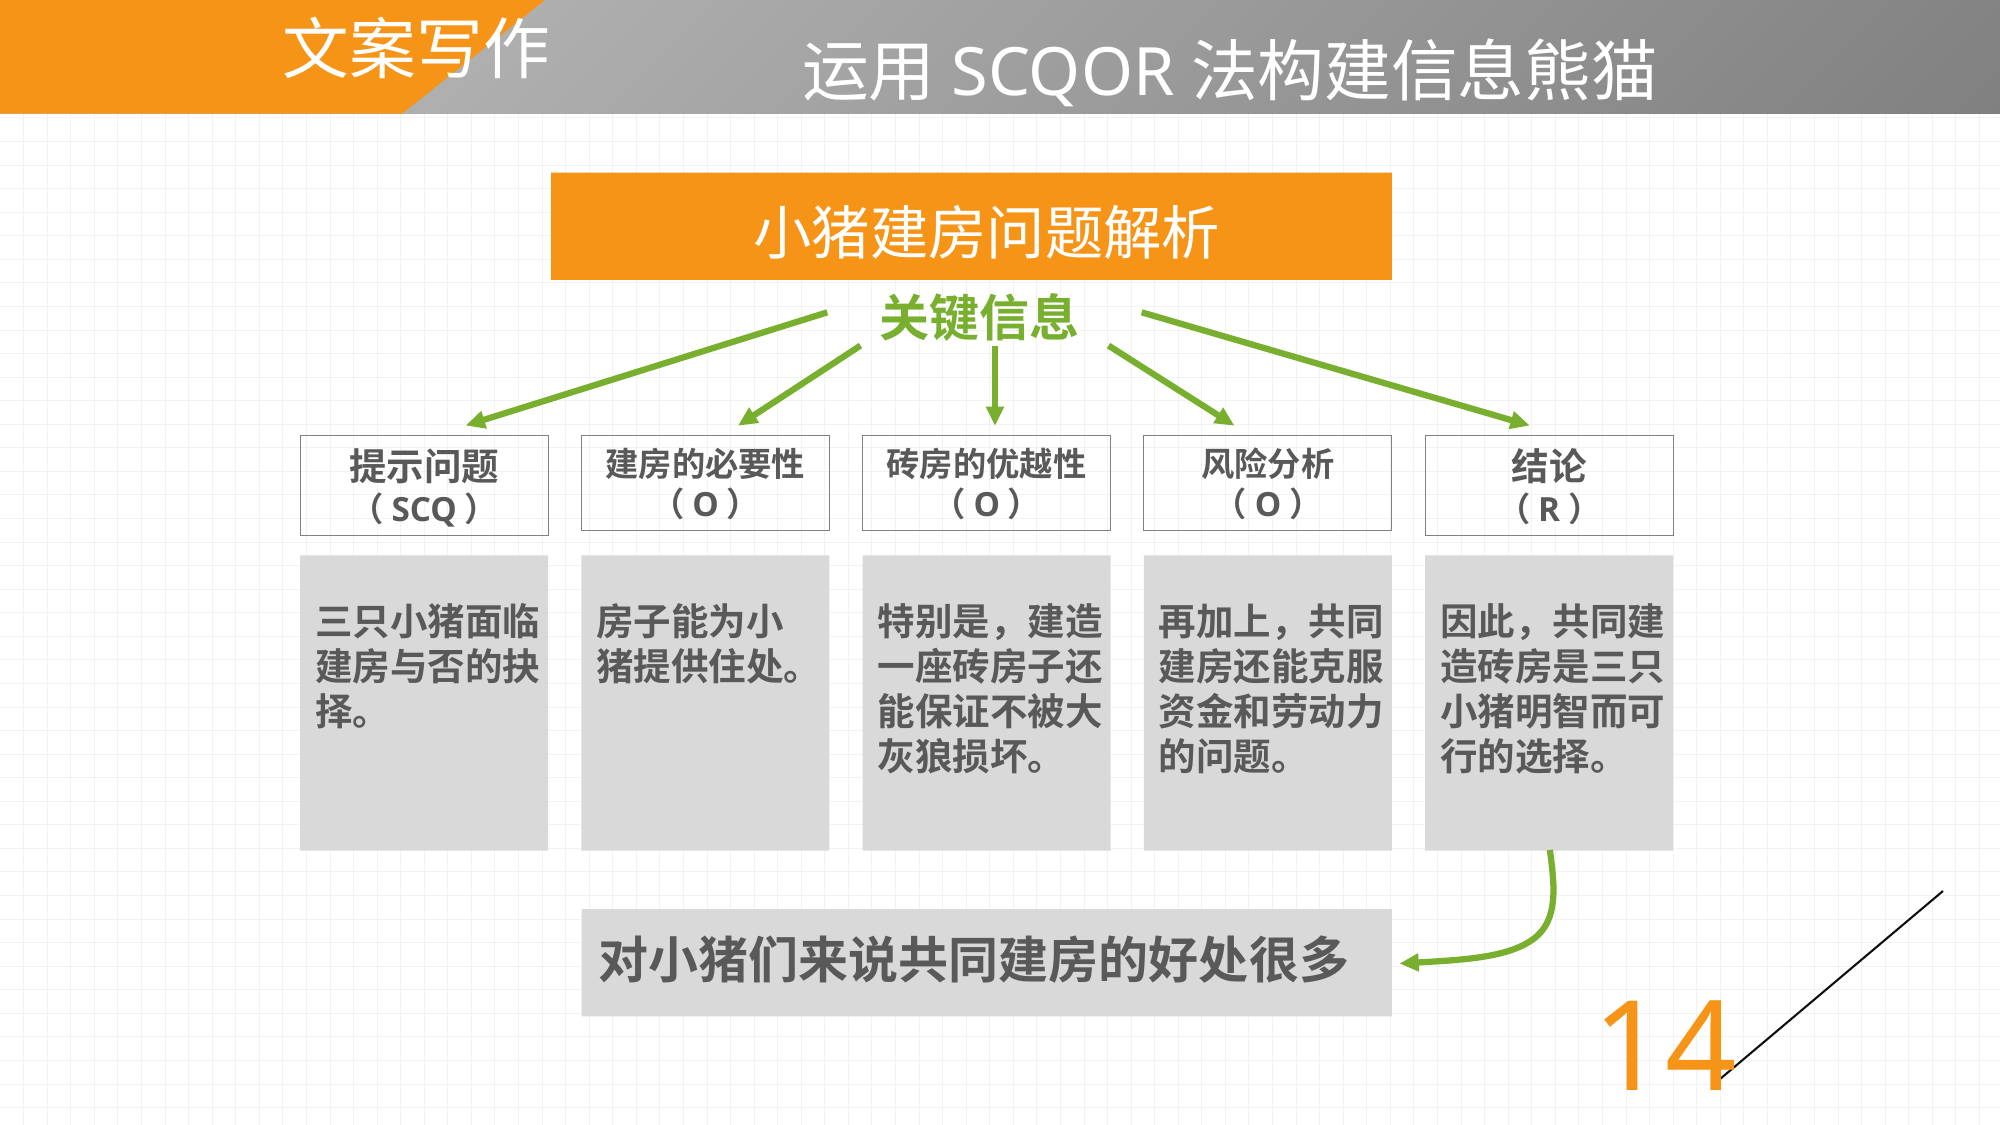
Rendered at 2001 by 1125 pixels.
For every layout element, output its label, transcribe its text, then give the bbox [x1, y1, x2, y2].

text_box 小猪建房问题解析 [564, 188, 1409, 274]
text_box 对小猪们来说共同建房的好处很多 [584, 920, 1378, 996]
text_box 关键信息 [829, 278, 1131, 310]
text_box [299, 435, 578, 851]
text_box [1424, 435, 1698, 851]
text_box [465, 312, 1530, 426]
text_box 14 [1578, 958, 1780, 1124]
text_box [1399, 860, 1555, 970]
text_box 运用SCQOR法构建信息熊猫 [551, 0, 1674, 138]
text_box [549, 171, 1394, 282]
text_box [581, 435, 830, 851]
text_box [1143, 435, 1421, 851]
text_box [579, 907, 1394, 1018]
text_box 文案写作 [268, 0, 634, 95]
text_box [862, 435, 1140, 851]
